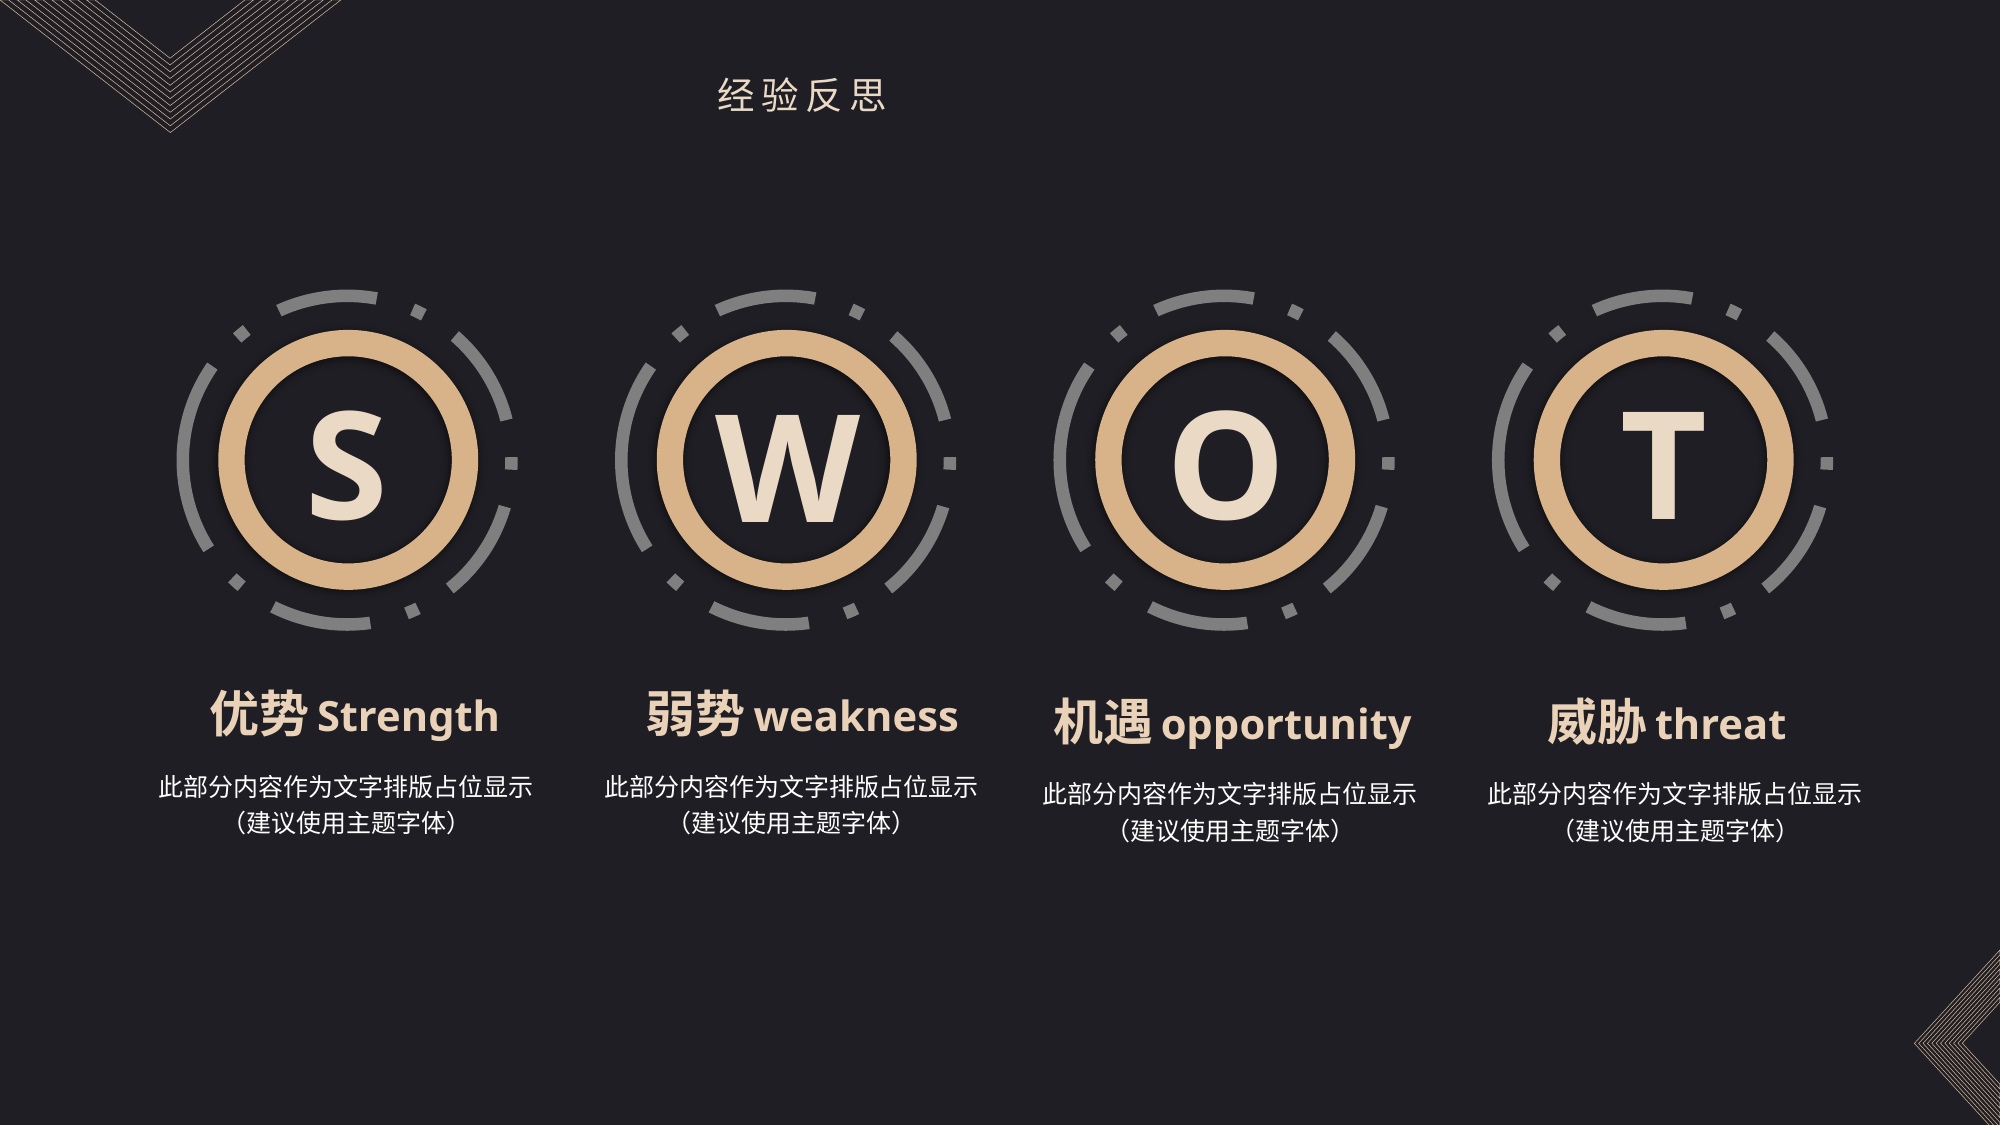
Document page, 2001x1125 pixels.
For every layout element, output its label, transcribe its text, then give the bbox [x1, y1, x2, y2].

text_box [181, 294, 513, 626]
text_box 机遇 [1053, 690, 1177, 751]
text_box T [1602, 362, 1725, 559]
text_box [1497, 294, 1828, 626]
text_box 经验反思 [703, 64, 1267, 125]
text_box 弱势 [645, 682, 769, 743]
text_box S [281, 361, 413, 558]
text_box [1058, 294, 1390, 626]
text_box 此部分内容作为文字排版占位显示 （建议使用主题字体） [603, 765, 981, 838]
text_box 此部分内容作为文字排版占位显示 （建议使用主题字体） [157, 765, 536, 838]
text_box 优势 [209, 682, 333, 743]
text_box 威胁 [1547, 690, 1671, 751]
text_box [1912, 948, 2000, 1125]
text_box 此部分内容作为文字排版占位显示 （建议使用主题字体） [1041, 773, 1419, 845]
text_box W [700, 365, 874, 562]
text_box 此部分内容作为文字排版占位显示 （建议使用主题字体） [1486, 773, 1864, 845]
text_box O [1151, 362, 1299, 559]
text_box threat [1671, 697, 1843, 748]
text_box Strength [333, 690, 505, 741]
text_box weakness [769, 690, 972, 741]
text_box opportunity [1177, 697, 1438, 748]
text_box [620, 294, 951, 626]
text_box [0, 0, 343, 134]
